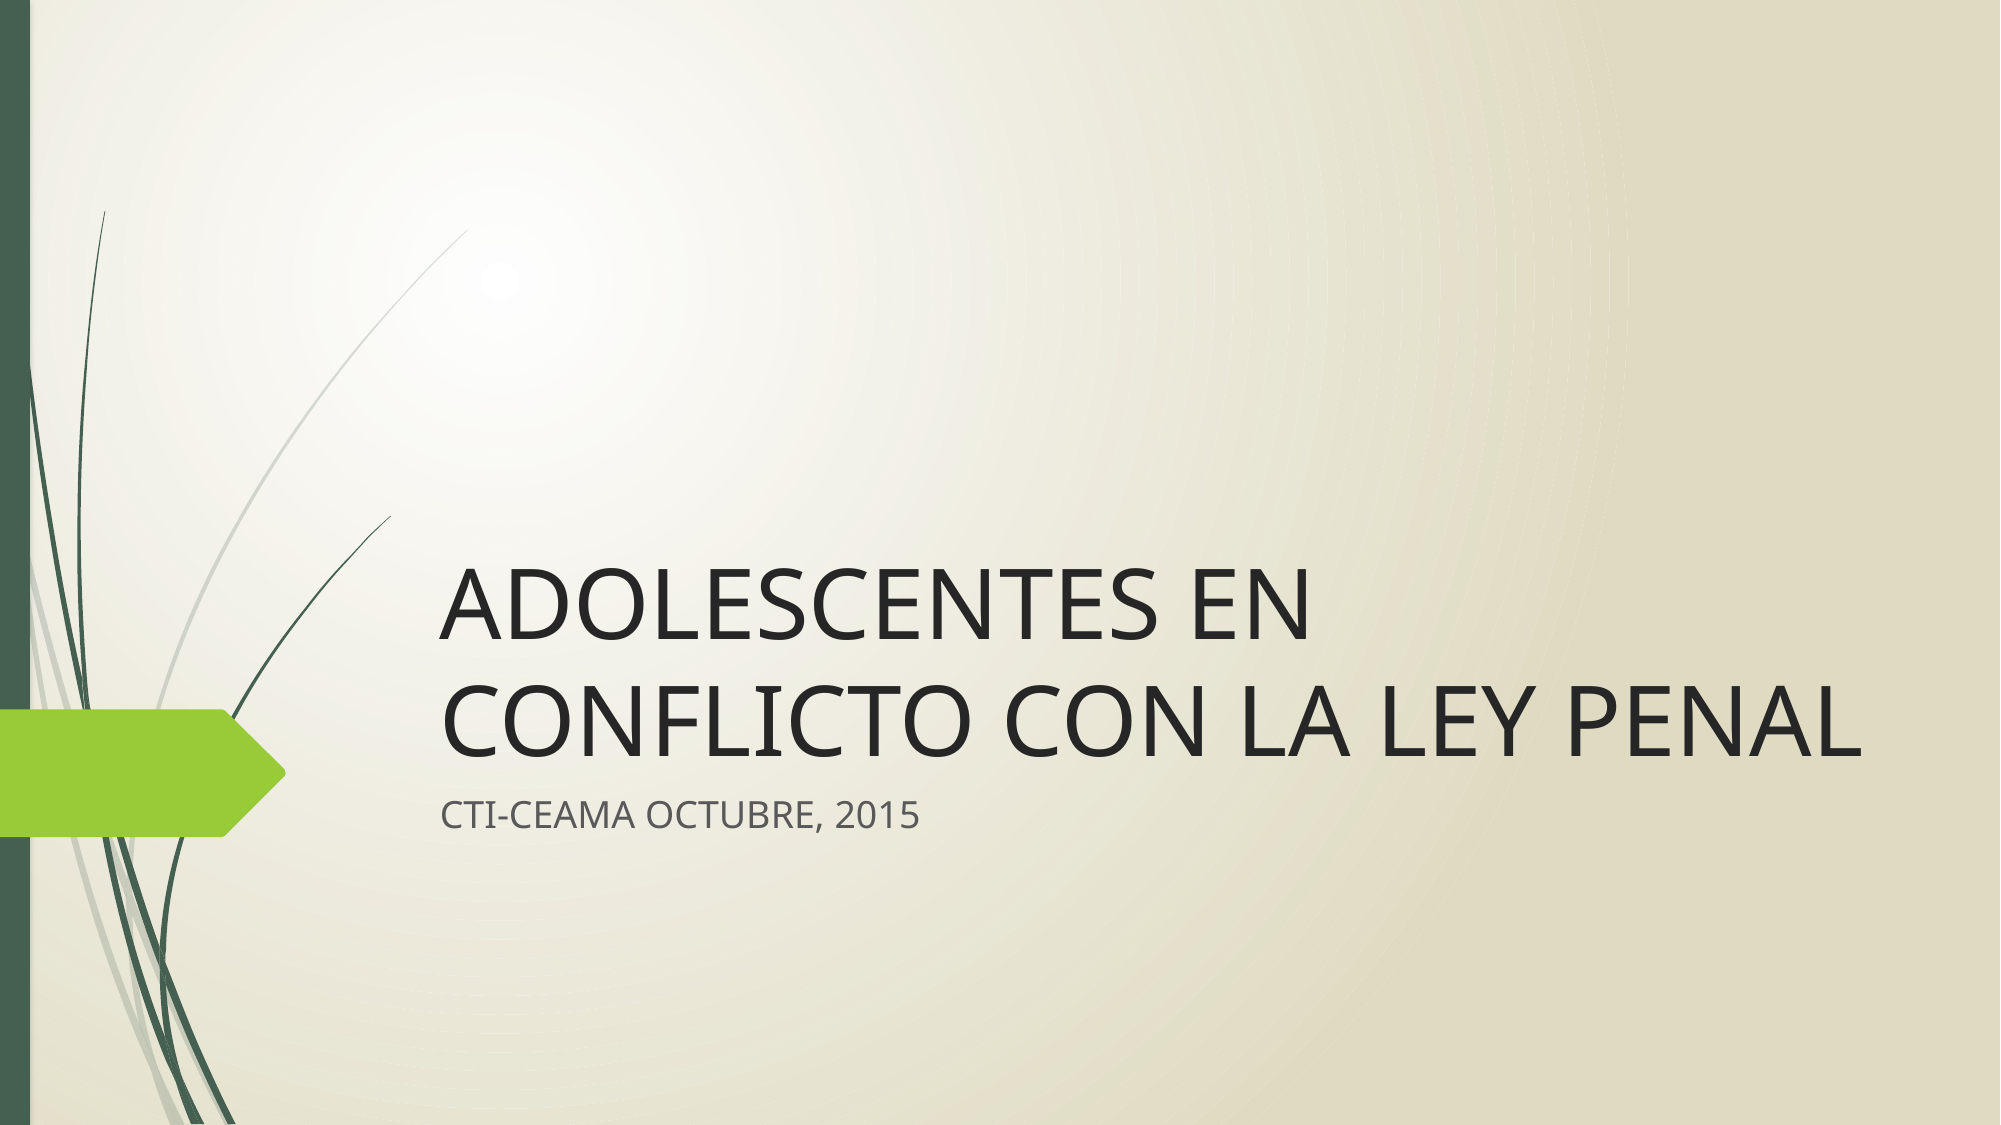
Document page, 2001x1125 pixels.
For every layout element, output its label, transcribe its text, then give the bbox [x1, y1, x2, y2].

title ADOLESCENTES EN CONFLICTO CON LA LEY PENAL [424, 412, 1888, 783]
subtitle CTI-CEAMA OCTUBRE, 2015 [424, 783, 1888, 969]
